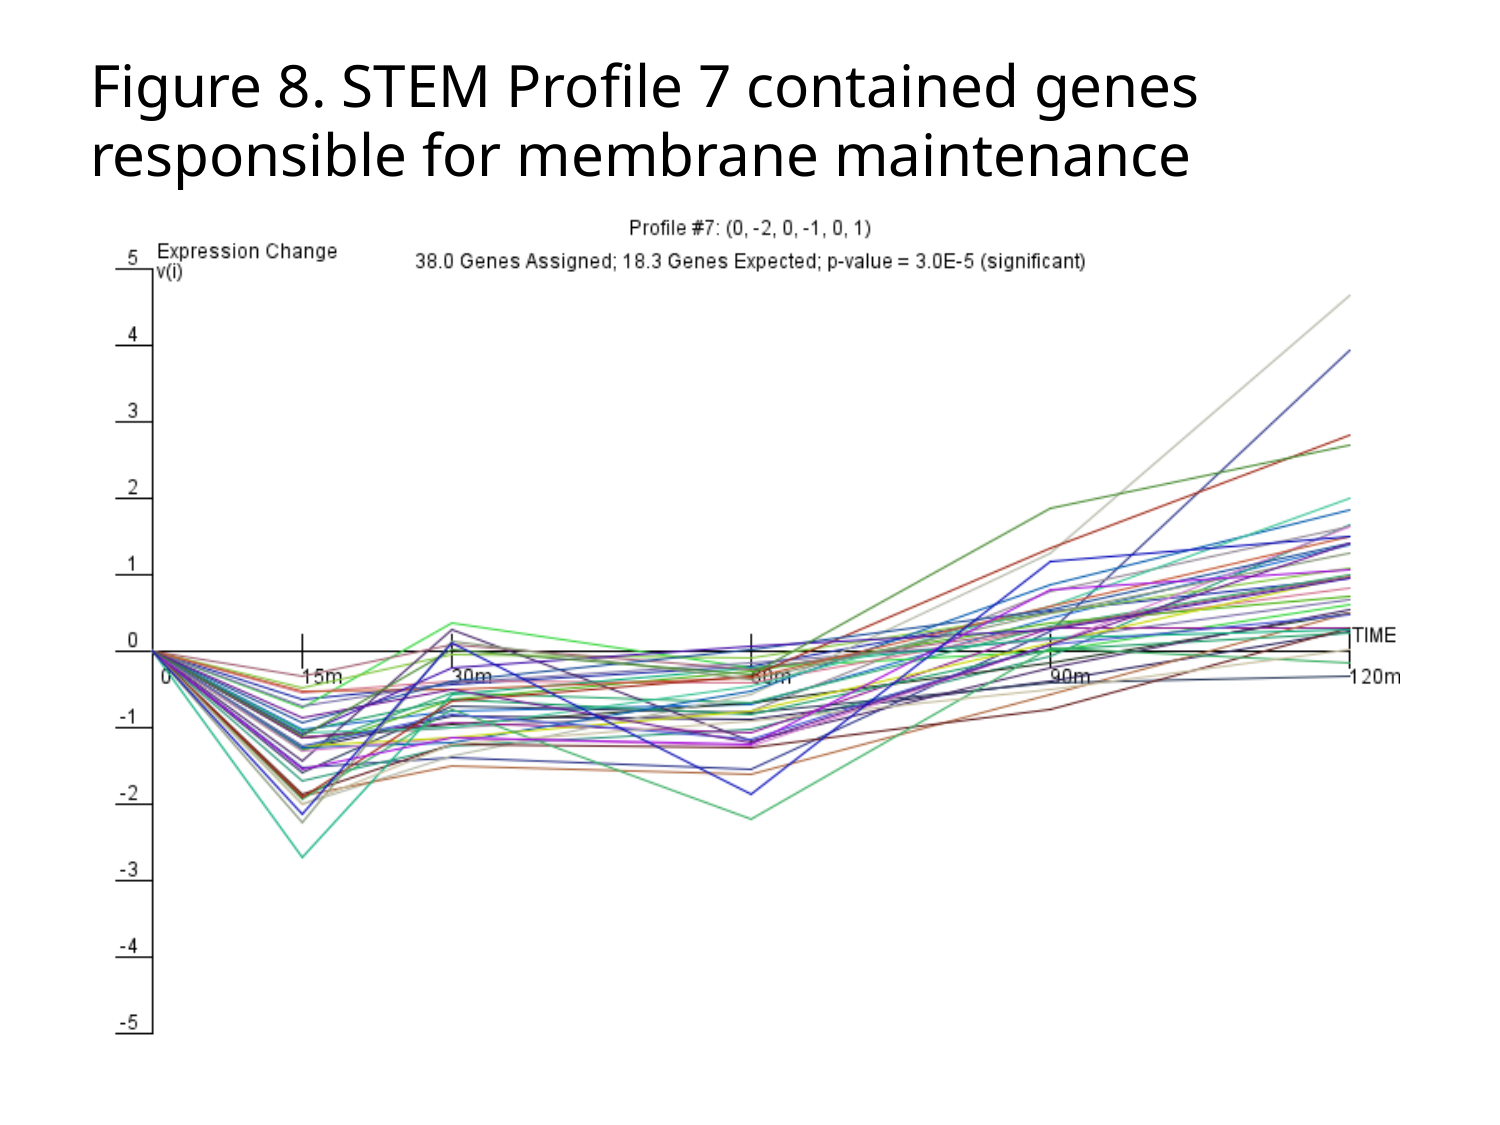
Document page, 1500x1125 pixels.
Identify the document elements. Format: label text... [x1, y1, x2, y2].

title Figure 8. STEM Profile 7 contained genes responsible for membrane maintenance [75, 24, 1425, 213]
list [99, 212, 1401, 1069]
